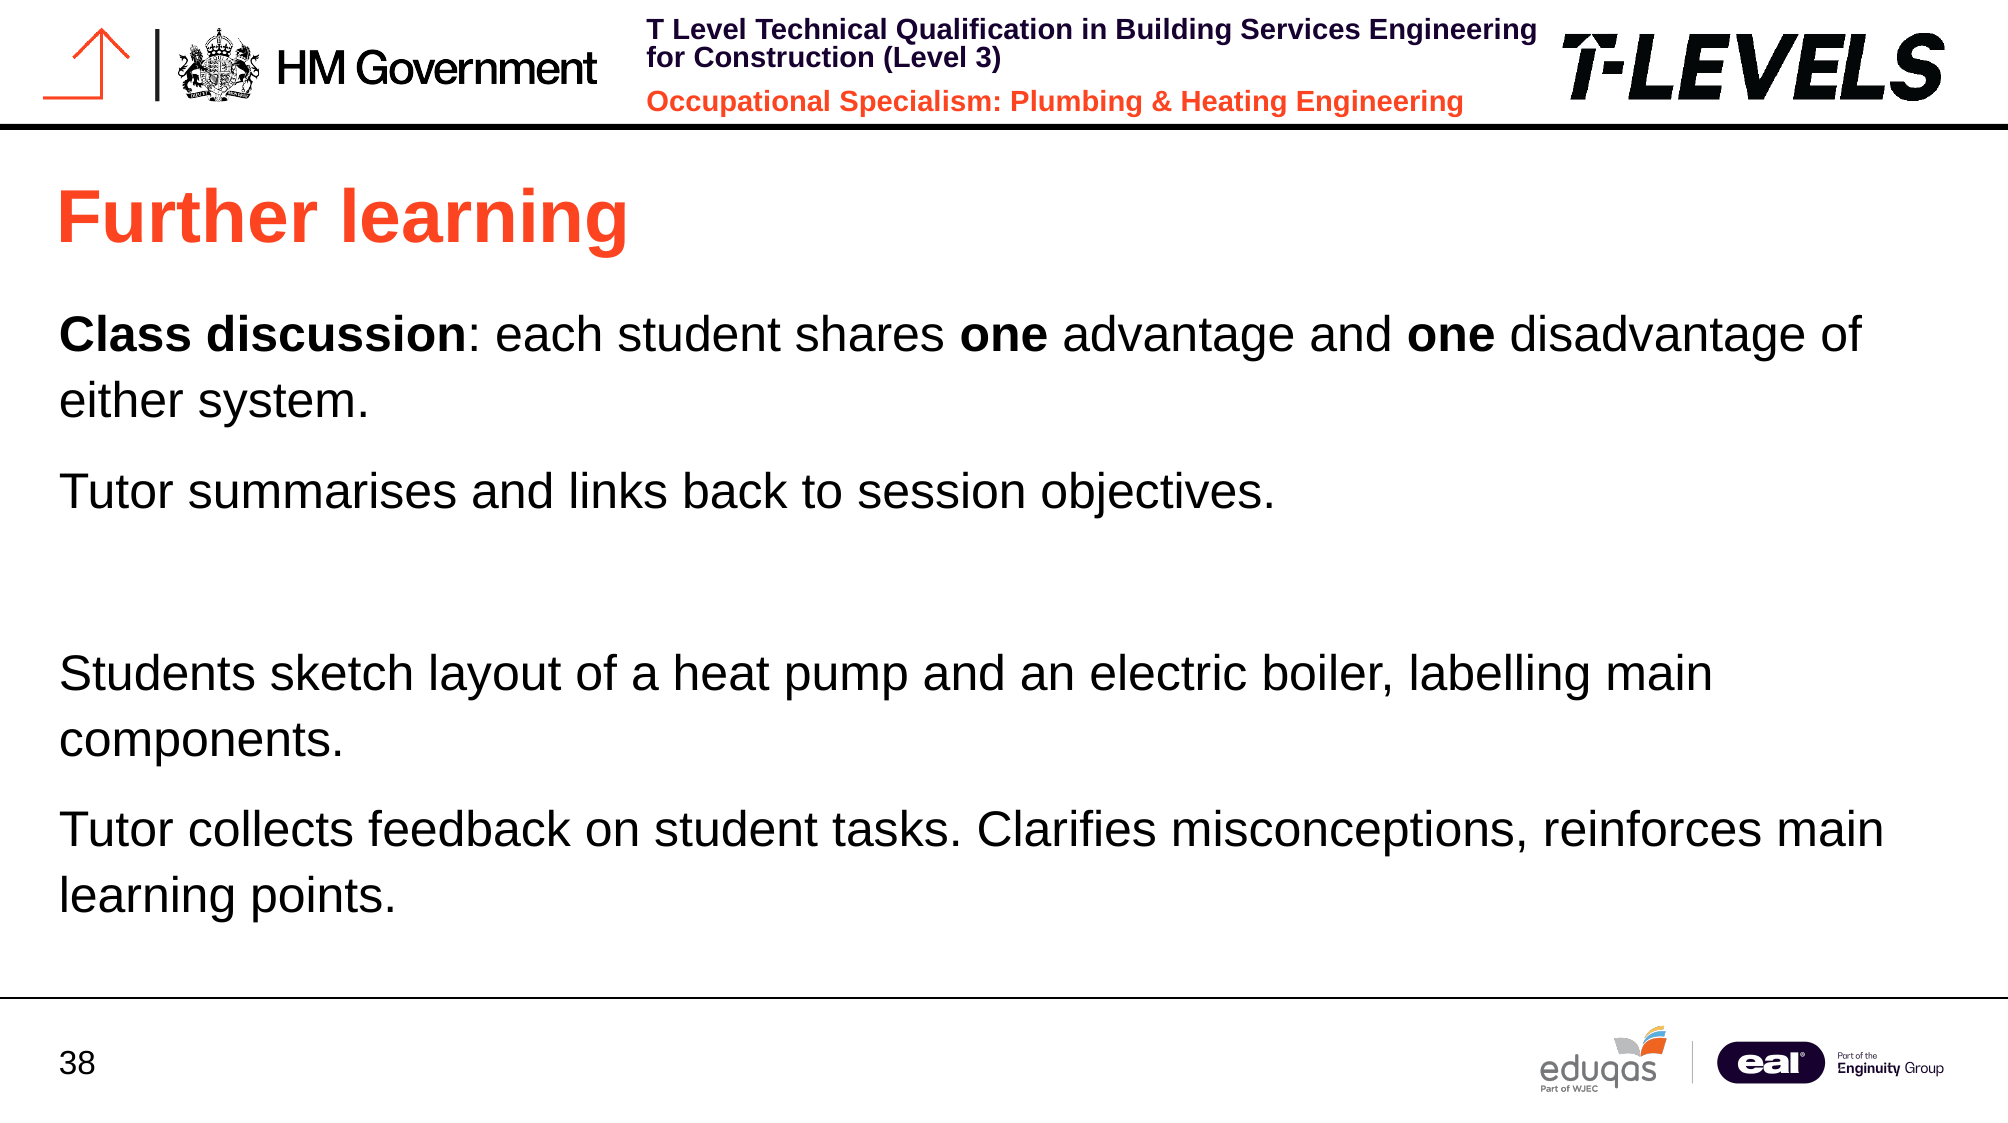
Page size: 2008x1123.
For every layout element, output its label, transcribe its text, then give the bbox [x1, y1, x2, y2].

picture [1535, 1021, 1949, 1097]
picture [155, 28, 597, 102]
picture [1543, 25, 1964, 108]
title Further learning [41, 111, 1949, 314]
list Class discussion: each student shares one advantage and one disadvantage of either system. Tutor summarises and links back to session objectives. Students sketch layout of a heat pump and an electric boiler, labelling main components. Tutor collects feedback on student tasks. Clarifies misconceptions, reinforces main learning points. [59, 295, 1949, 975]
picture [38, 27, 136, 100]
